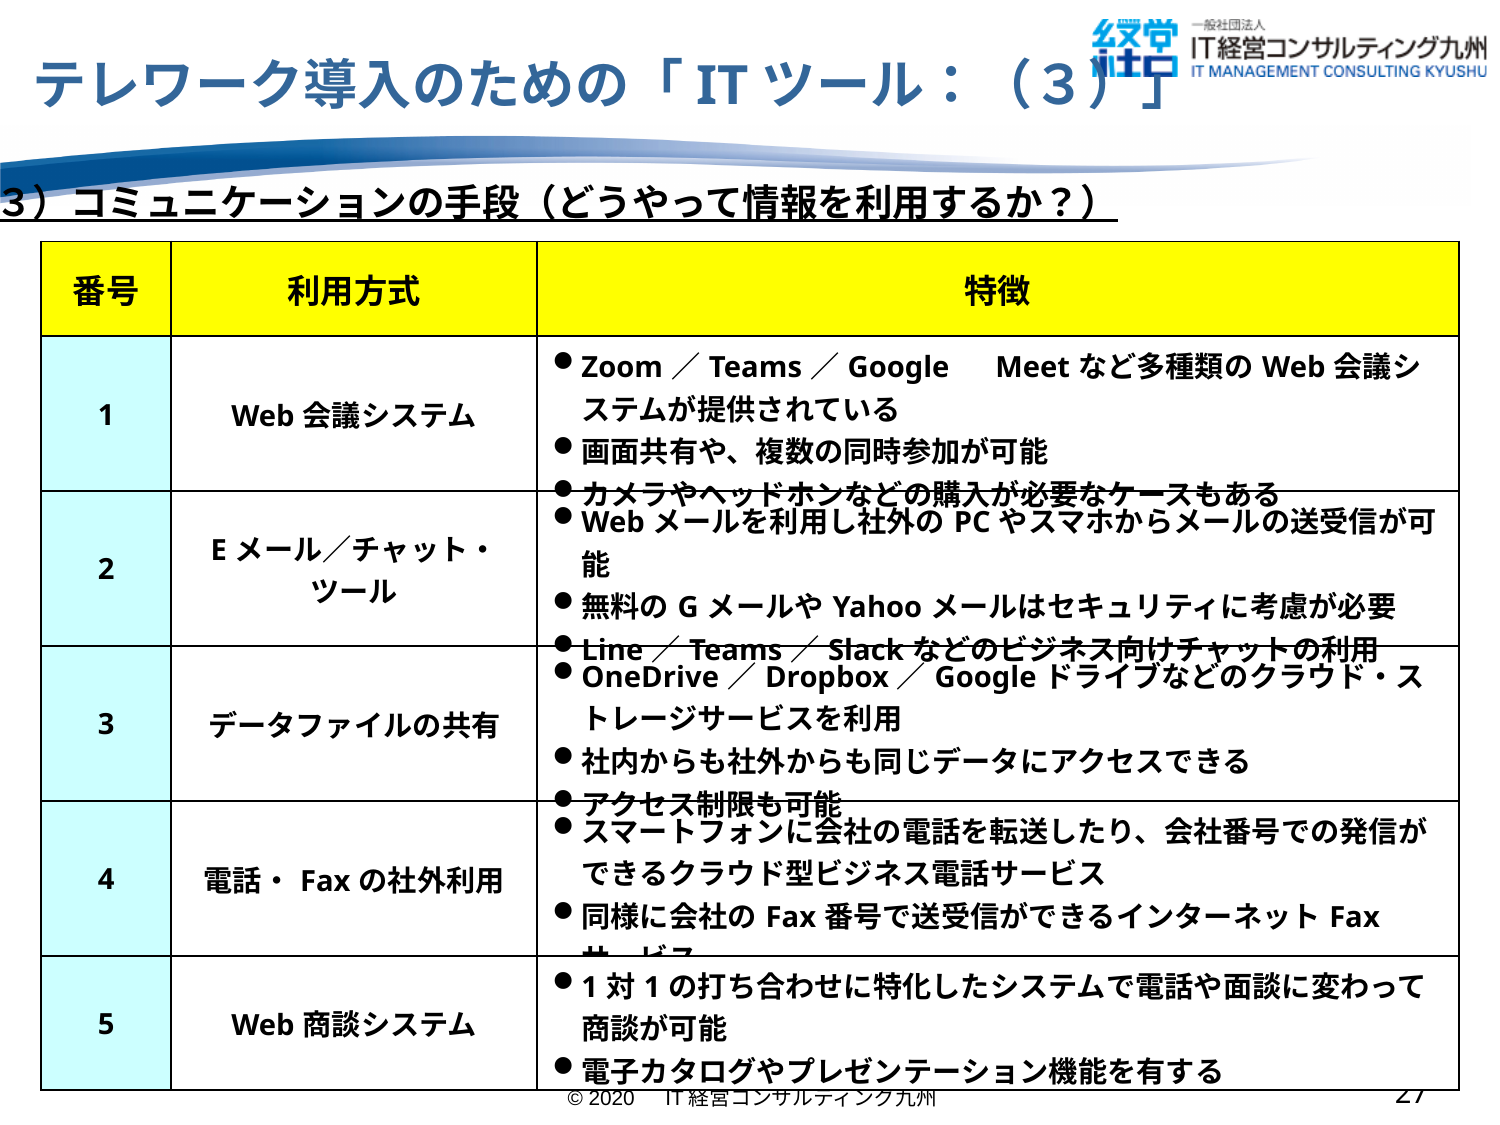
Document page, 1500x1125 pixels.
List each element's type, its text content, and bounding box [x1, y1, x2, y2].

table_cell 5 [42, 957, 170, 1089]
table_cell 2 [42, 492, 170, 645]
title テレワーク導入のための「ITツール：（３）」 [17, 42, 1350, 125]
table_cell Web商談システム [172, 957, 536, 1089]
table_cell データファイルの共有 [172, 647, 536, 800]
text_box （３）コミュニケーションの手段（どうやって情報を利用するか？） [0, 171, 1133, 232]
picture [1, 126, 1470, 206]
table_cell 電話・Faxの社外利用 [172, 802, 536, 955]
table_cell Zoom／Teams／Google Meetなど多種類のWeb会議システムが提供されている 画面共有や、複数の同時参加が可能 カメラやヘッドホンなどの購入が必要なケースもある [538, 337, 1458, 490]
table_header 特徴 [538, 242, 1458, 335]
table_header 番号 [42, 242, 170, 335]
table_cell 4 [42, 802, 170, 955]
table_cell Webメールを利用し社外のPCやスマホからメールの送受信が可能 無料のGメールやYahooメールはセキュリティに考慮が必要 Line／Teams／Slackなどのビジネス向けチャットの利用 [538, 492, 1458, 645]
table_cell スマートフォンに会社の電話を転送したり、会社番号での発信ができるクラウド型ビジネス電話サービス 同様に会社のFax番号で送受信ができるインターネットFaxサービス [538, 802, 1458, 955]
table_cell Eメール／チャット・ツール [172, 492, 536, 645]
table_cell 1 [42, 337, 170, 490]
table_cell OneDrive／Dropbox／Googleドライブなどのクラウド・ストレージサービスを利用 社内からも社外からも同じデータにアクセスできる アクセス制限も可能 [538, 647, 1458, 800]
table_header 利用方式 [172, 242, 536, 335]
table_cell Web会議システム [172, 337, 536, 490]
table_cell 1対1の打ち合わせに特化したシステムで電話や面談に変わって商談が可能 電子カタログやプレゼンテーション機能を有する [538, 957, 1458, 1089]
slide_number 26 [1329, 1066, 1495, 1120]
table_cell 3 [42, 647, 170, 800]
